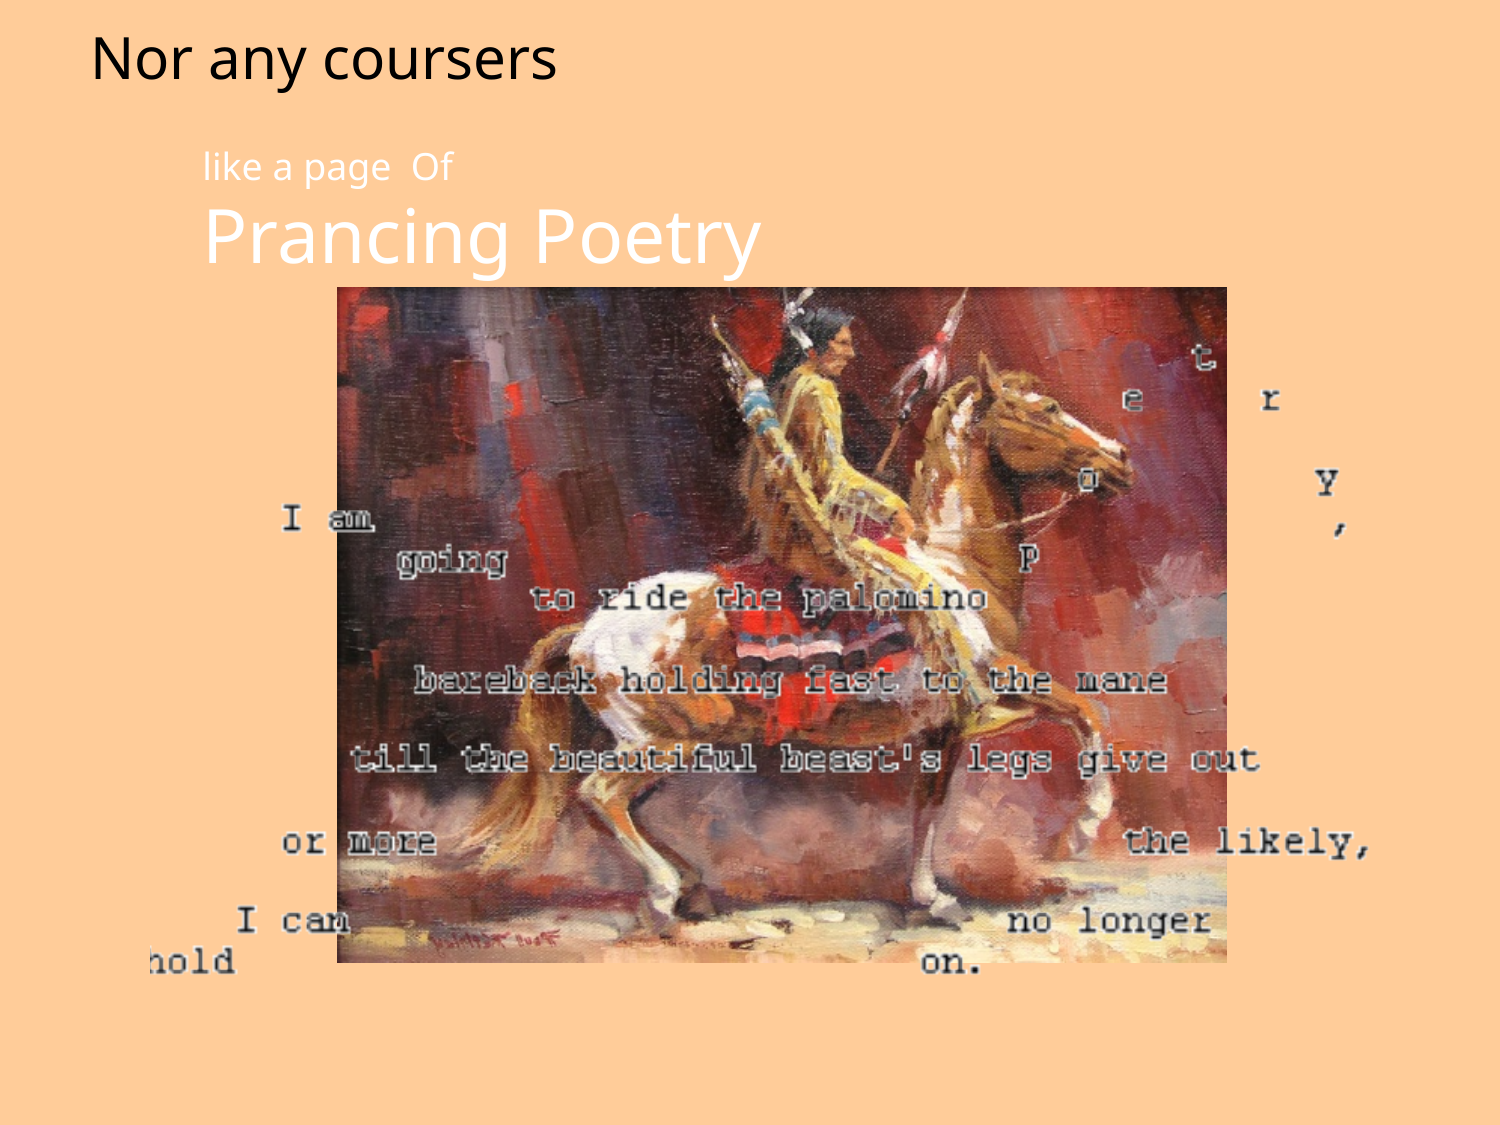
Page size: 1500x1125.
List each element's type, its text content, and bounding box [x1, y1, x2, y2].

text_box like a page Of Prancing Poetry [187, 135, 938, 286]
picture [149, 287, 1376, 1001]
title Nor any coursers [74, 0, 1426, 113]
